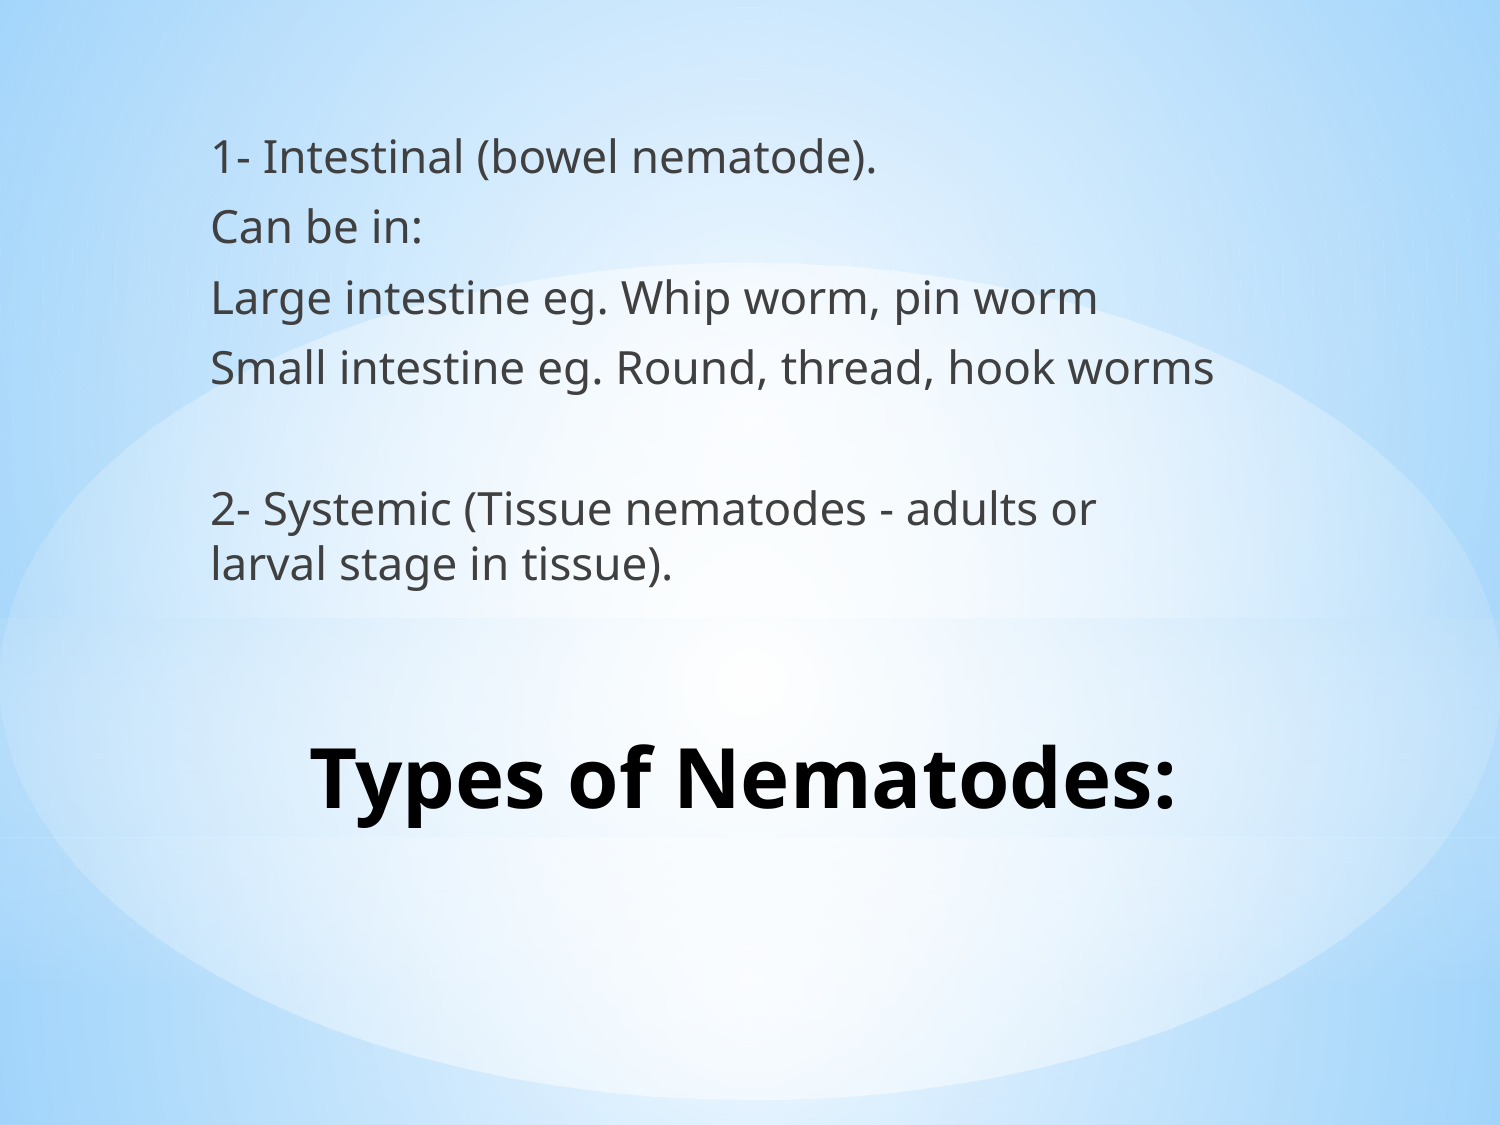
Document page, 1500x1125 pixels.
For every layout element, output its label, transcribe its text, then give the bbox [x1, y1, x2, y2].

title Types of Nematodes: [294, 717, 1363, 905]
list 1- Intestinal (bowel nematode). Can be in: Large intestine eg. Whip worm, pin worm Small intestine eg. Round, thread, hook worms 2- Systemic (Tissue nematodes - adults or larval stage in tissue). [187, 120, 1238, 690]
